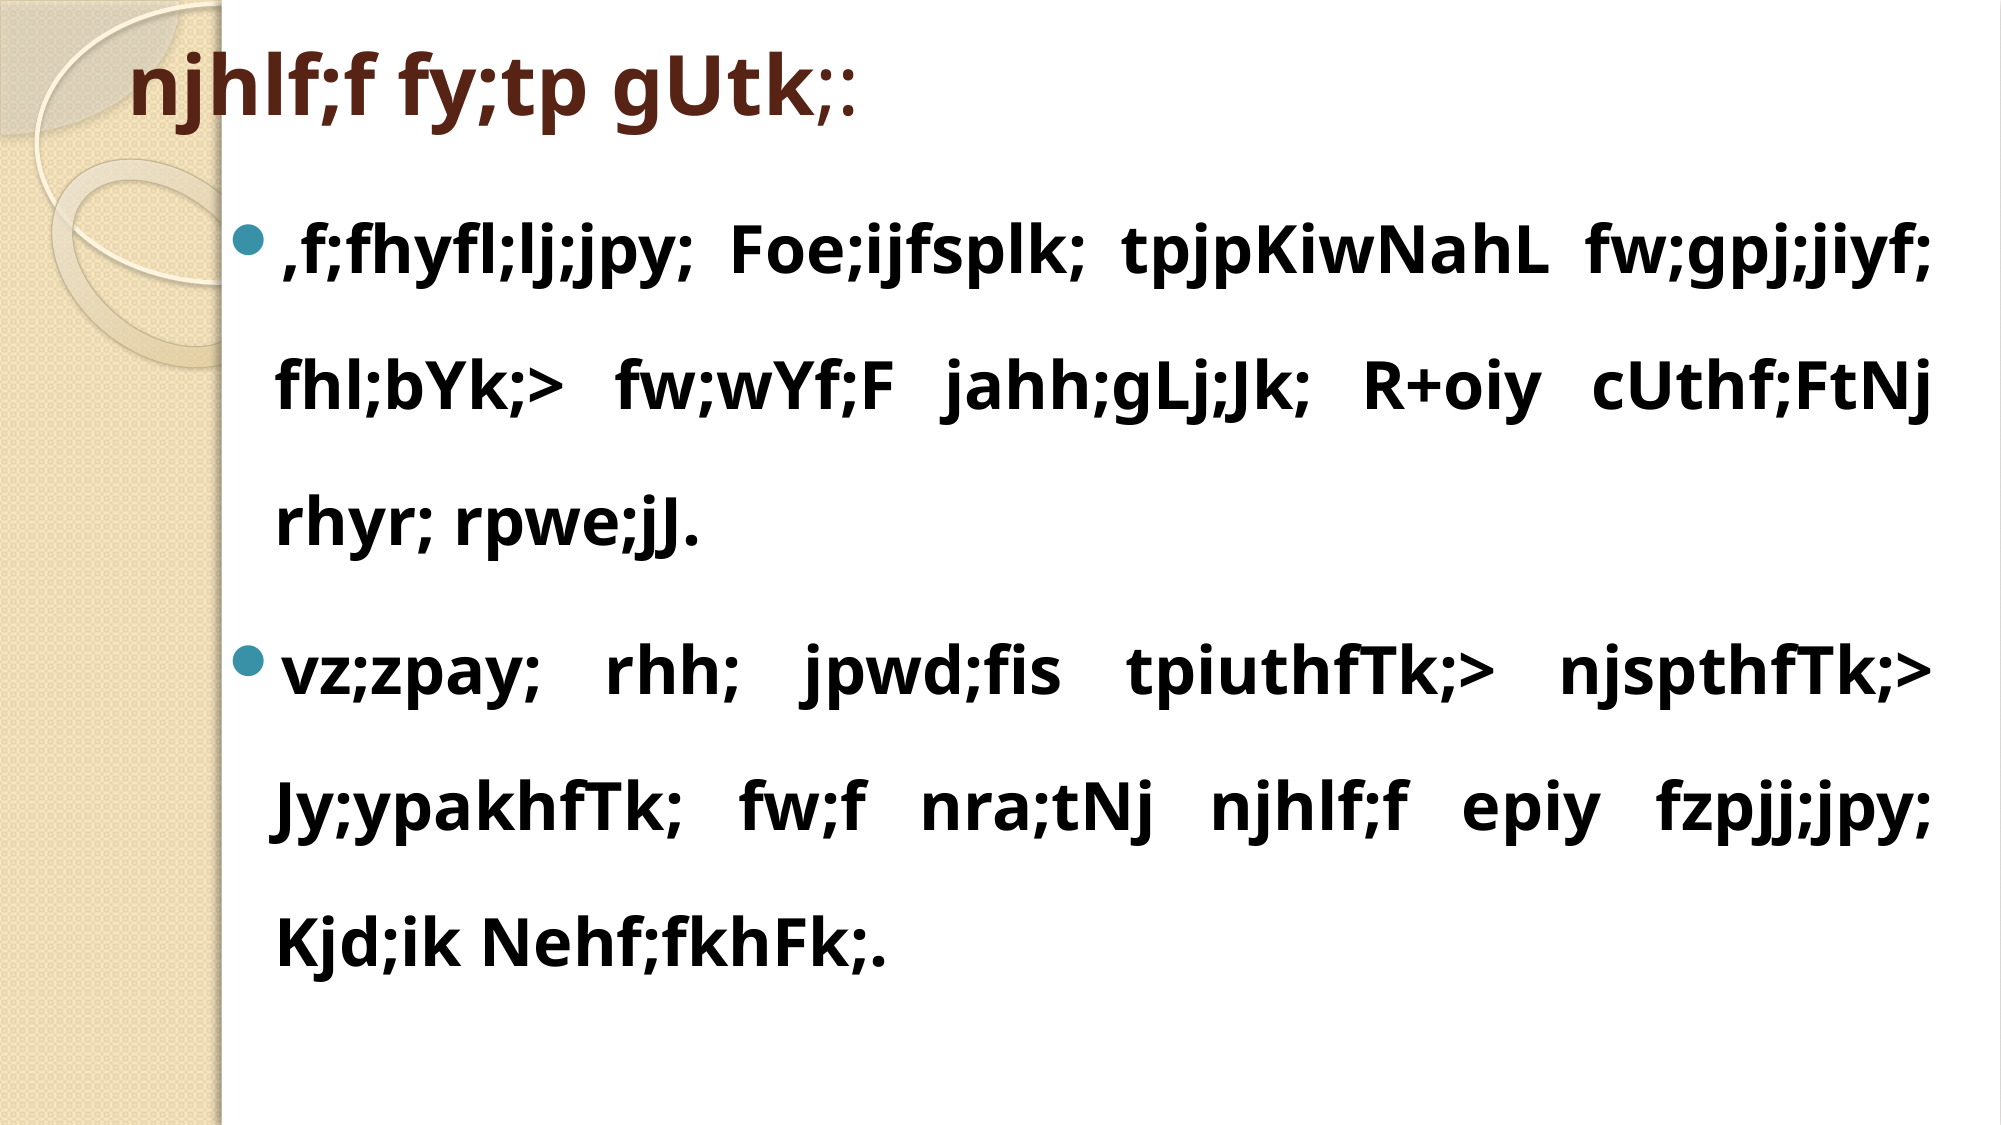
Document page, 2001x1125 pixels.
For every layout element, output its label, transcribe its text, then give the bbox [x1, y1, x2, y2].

list ,f;fhyfl;lj;jpy; Foe;ijfsplk; tpjpKiwNahL fw;gpj;jiyf; fhl;bYk;> fw;wYf;F jahh;gLj;Jk; R+oiy cUthf;FtNj rhyr; rpwe;jJ. vz;zpay; rhh; jpwd;fis tpiuthfTk;> njspthfTk;> Jy;ypakhfTk; fw;f nra;tNj njhlf;f epiy fzpjj;jpy; Kjd;ik Nehf;fkhFk;. [200, 143, 1950, 1100]
title njhlf;f fy;tp gUtk;: [112, 24, 1838, 141]
